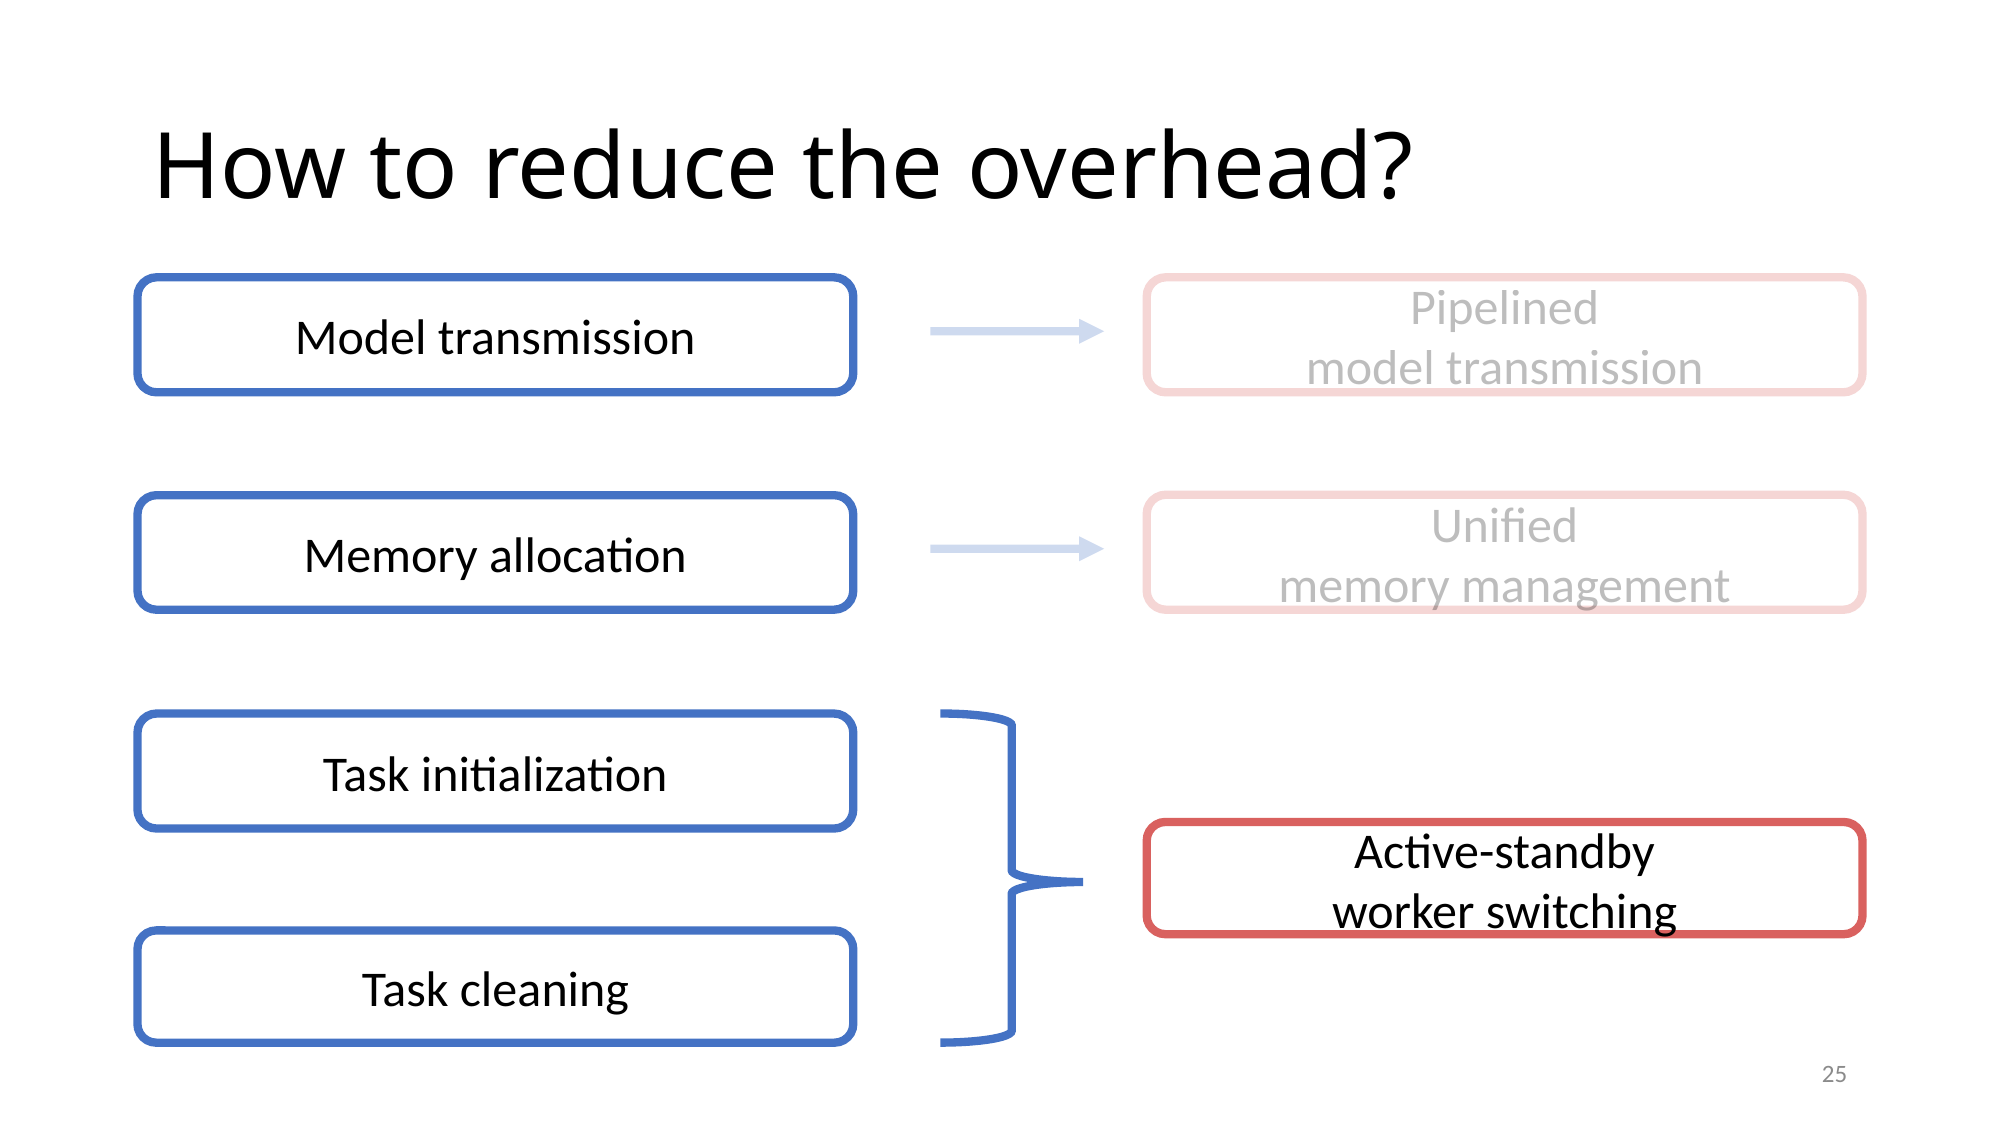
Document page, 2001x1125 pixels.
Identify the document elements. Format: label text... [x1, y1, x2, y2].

slide_number 25 [1412, 1042, 1863, 1103]
text_box Task initialization [136, 712, 855, 830]
text_box Unified memory management [1145, 493, 1864, 611]
text_box Model transmission [136, 276, 855, 394]
text_box Active-standby worker switching [1145, 820, 1864, 936]
title How to reduce the overhead? [137, 59, 1863, 278]
text_box Memory allocation [136, 494, 855, 611]
text_box Task cleaning [136, 929, 855, 1044]
text_box [940, 712, 1084, 1044]
text_box Pipelined model transmission [1145, 276, 1864, 394]
